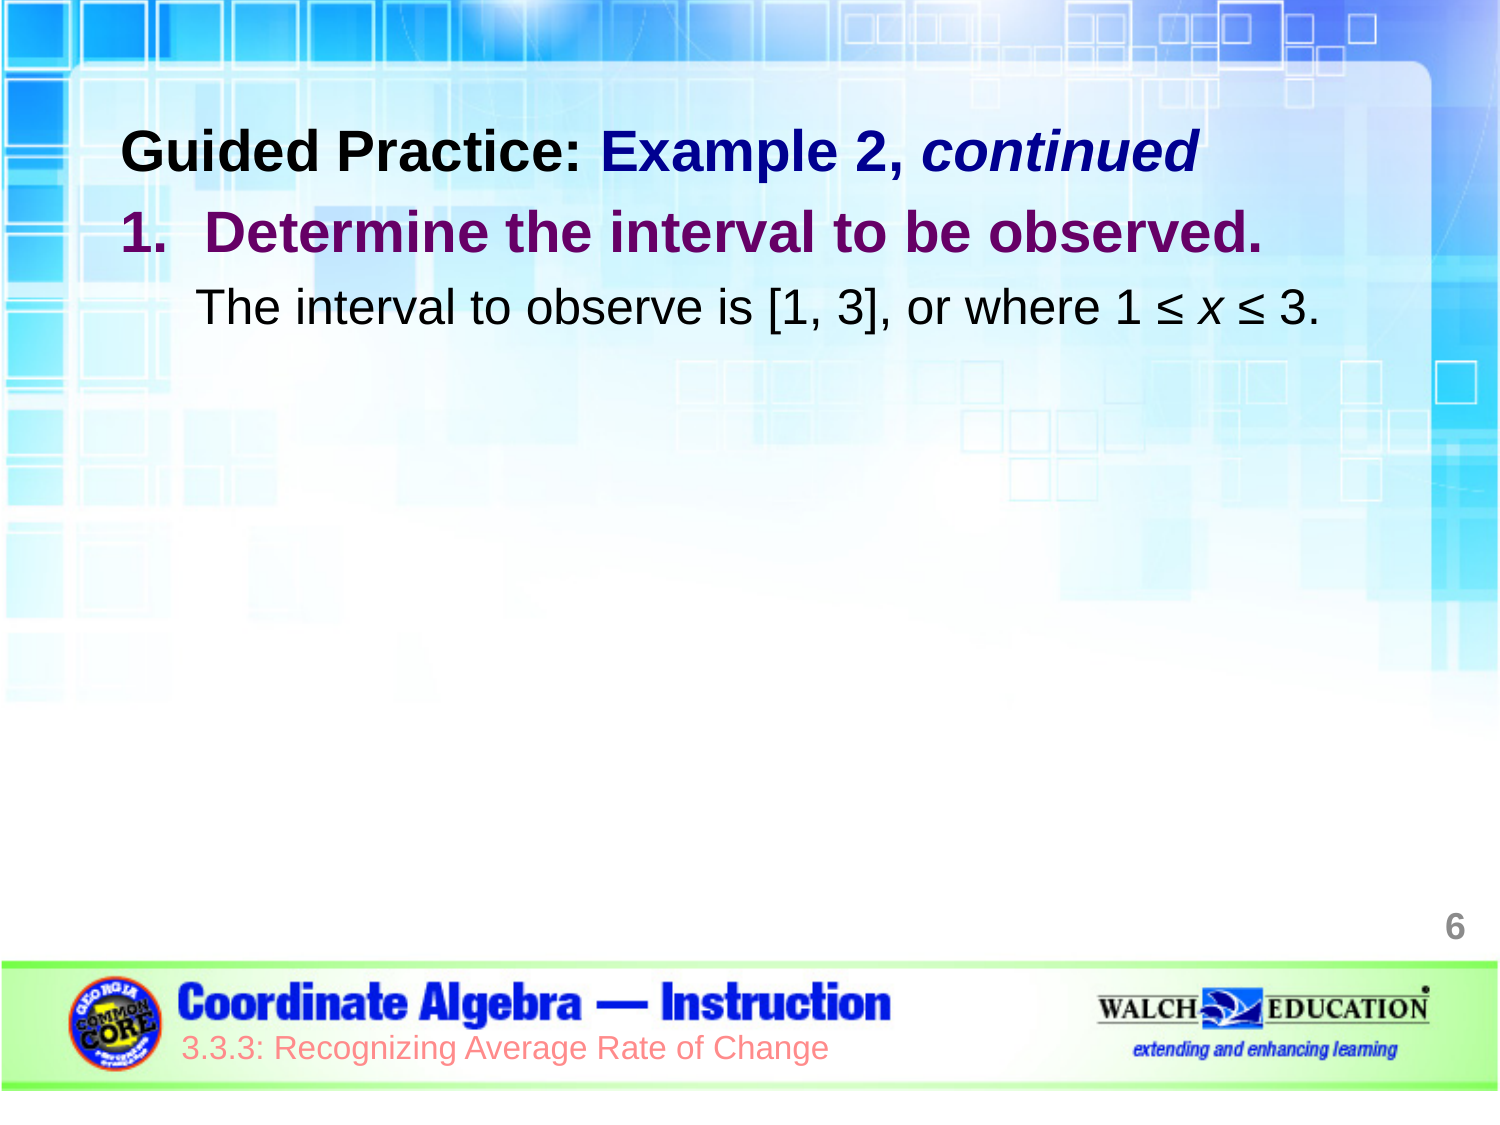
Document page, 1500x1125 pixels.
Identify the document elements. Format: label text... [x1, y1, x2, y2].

picture [1, 0, 1500, 1091]
slide_number 6 [1361, 901, 1481, 949]
subtitle Guided Practice: Example 2, continued Determine the interval to be observed. The interval to observe is [1, 3], or where 1 ≤ x ≤ 3. [105, 105, 1423, 925]
footer 3.3.3: Recognizing Average Rate of Change [166, 1024, 1080, 1069]
